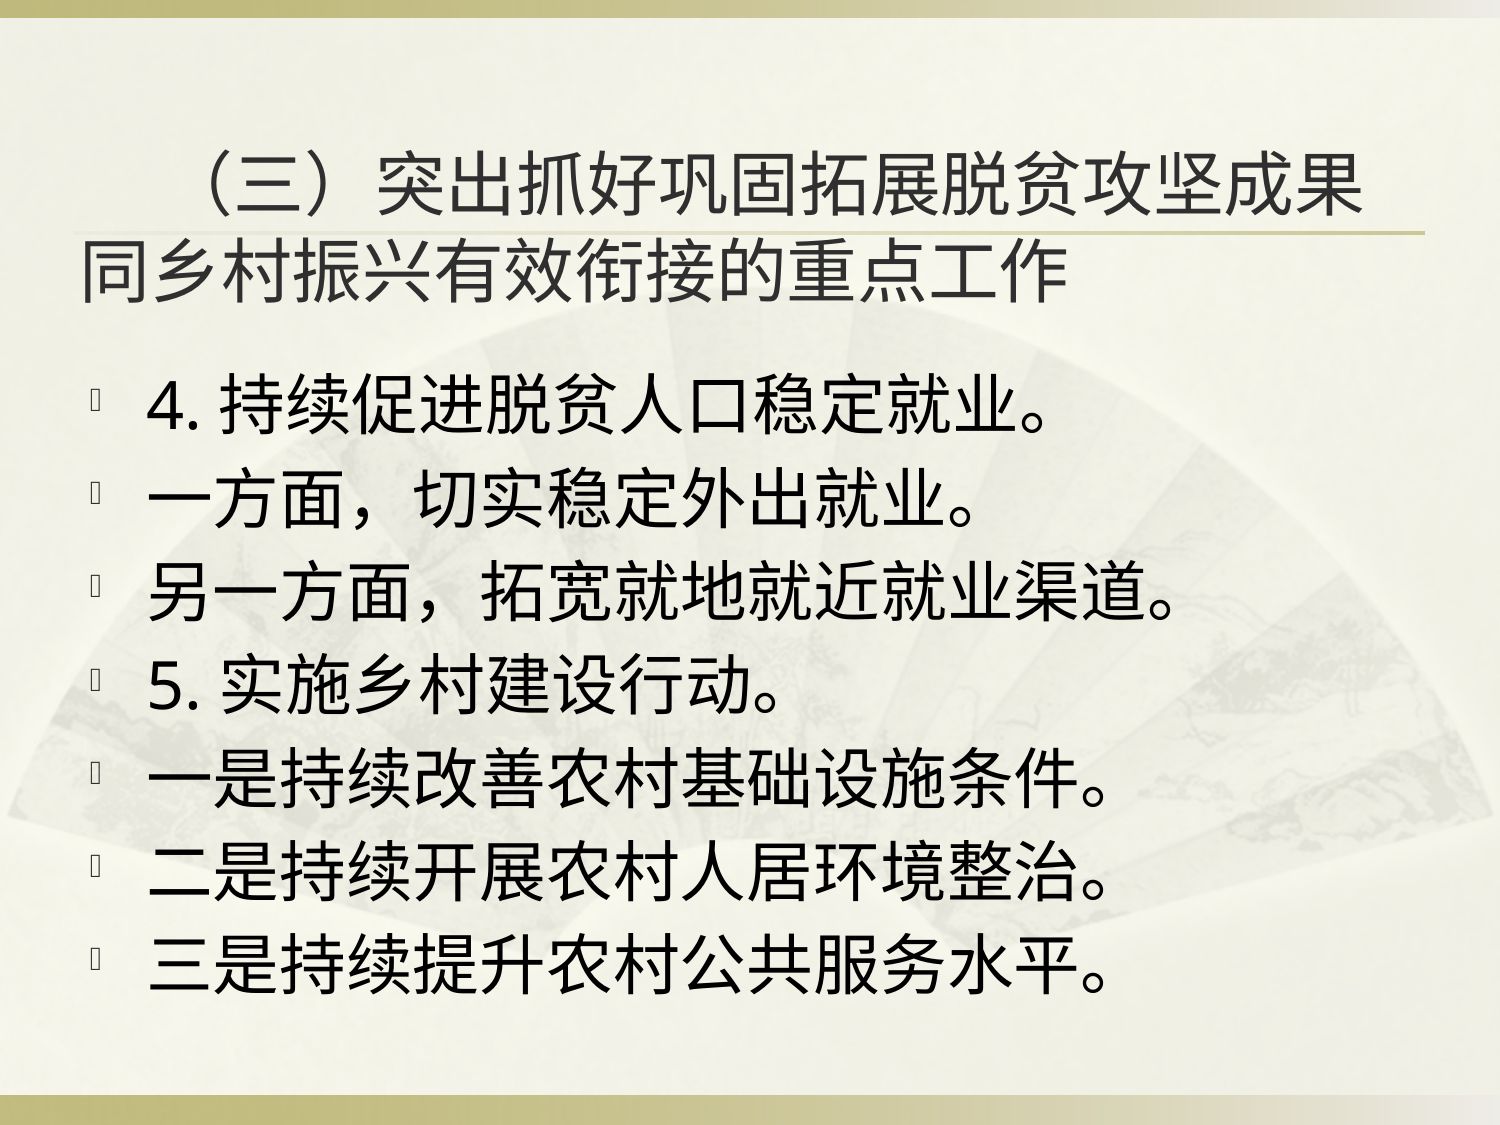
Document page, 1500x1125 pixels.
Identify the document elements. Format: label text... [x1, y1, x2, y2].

list 4.持续促进脱贫人口稳定就业。 一方面，切实稳定外出就业。 另一方面，拓宽就地就近就业渠道。 5.实施乡村建设行动。 一是持续改善农村基础设施条件。 二是持续开展农村人居环境整治。 三是持续提升农村公共服务水平。 [74, 262, 1426, 1032]
title （三）突出抓好巩固拓展脱贫攻坚成果同乡村振兴有效衔接的重点工作 [64, 125, 1416, 314]
